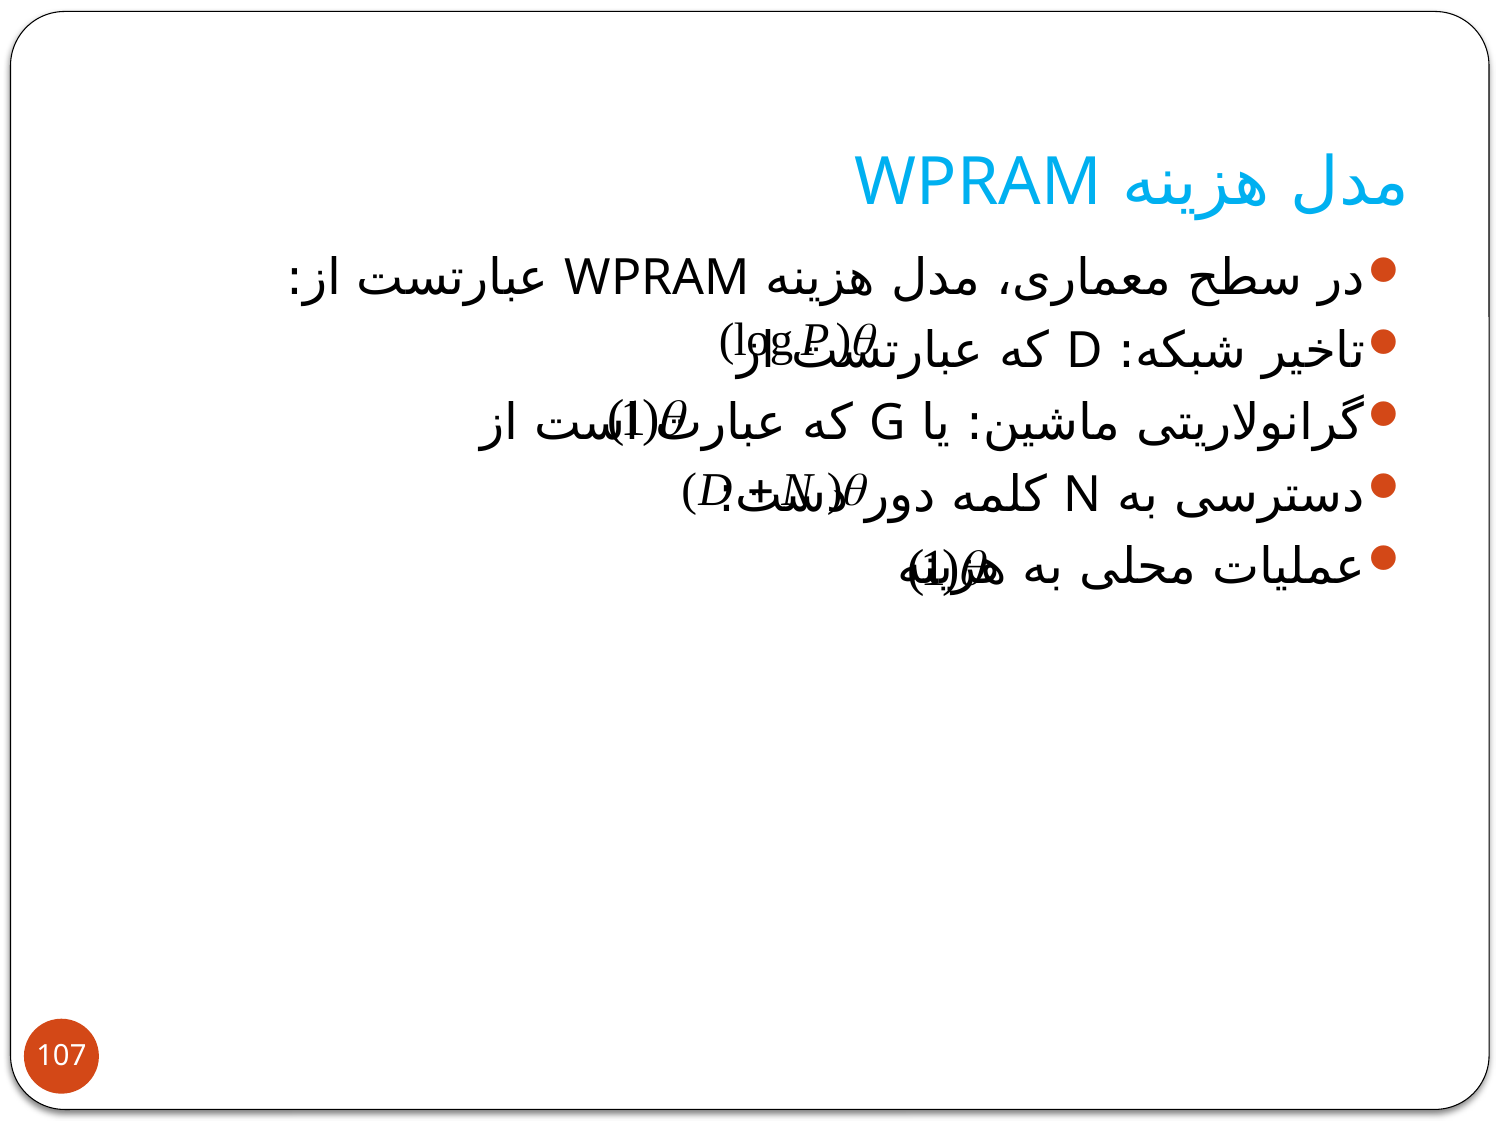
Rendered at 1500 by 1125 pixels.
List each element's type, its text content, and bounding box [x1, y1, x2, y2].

list در سطح معماری، مدل هزینه WPRAM عبارتست از: تاخیر شبکه: D که عبارتست از گرانولاریتی ماشین: یا G که عبارت است از دسترسی به N کلمه دور دست: عملیات محلی به هزینه [150, 237, 1425, 988]
title مدل هزینه WPRAM [150, 45, 1425, 233]
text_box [712, 312, 889, 376]
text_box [899, 537, 1001, 608]
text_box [599, 387, 701, 458]
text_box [674, 462, 880, 526]
slide_number 107 [23, 1018, 99, 1094]
